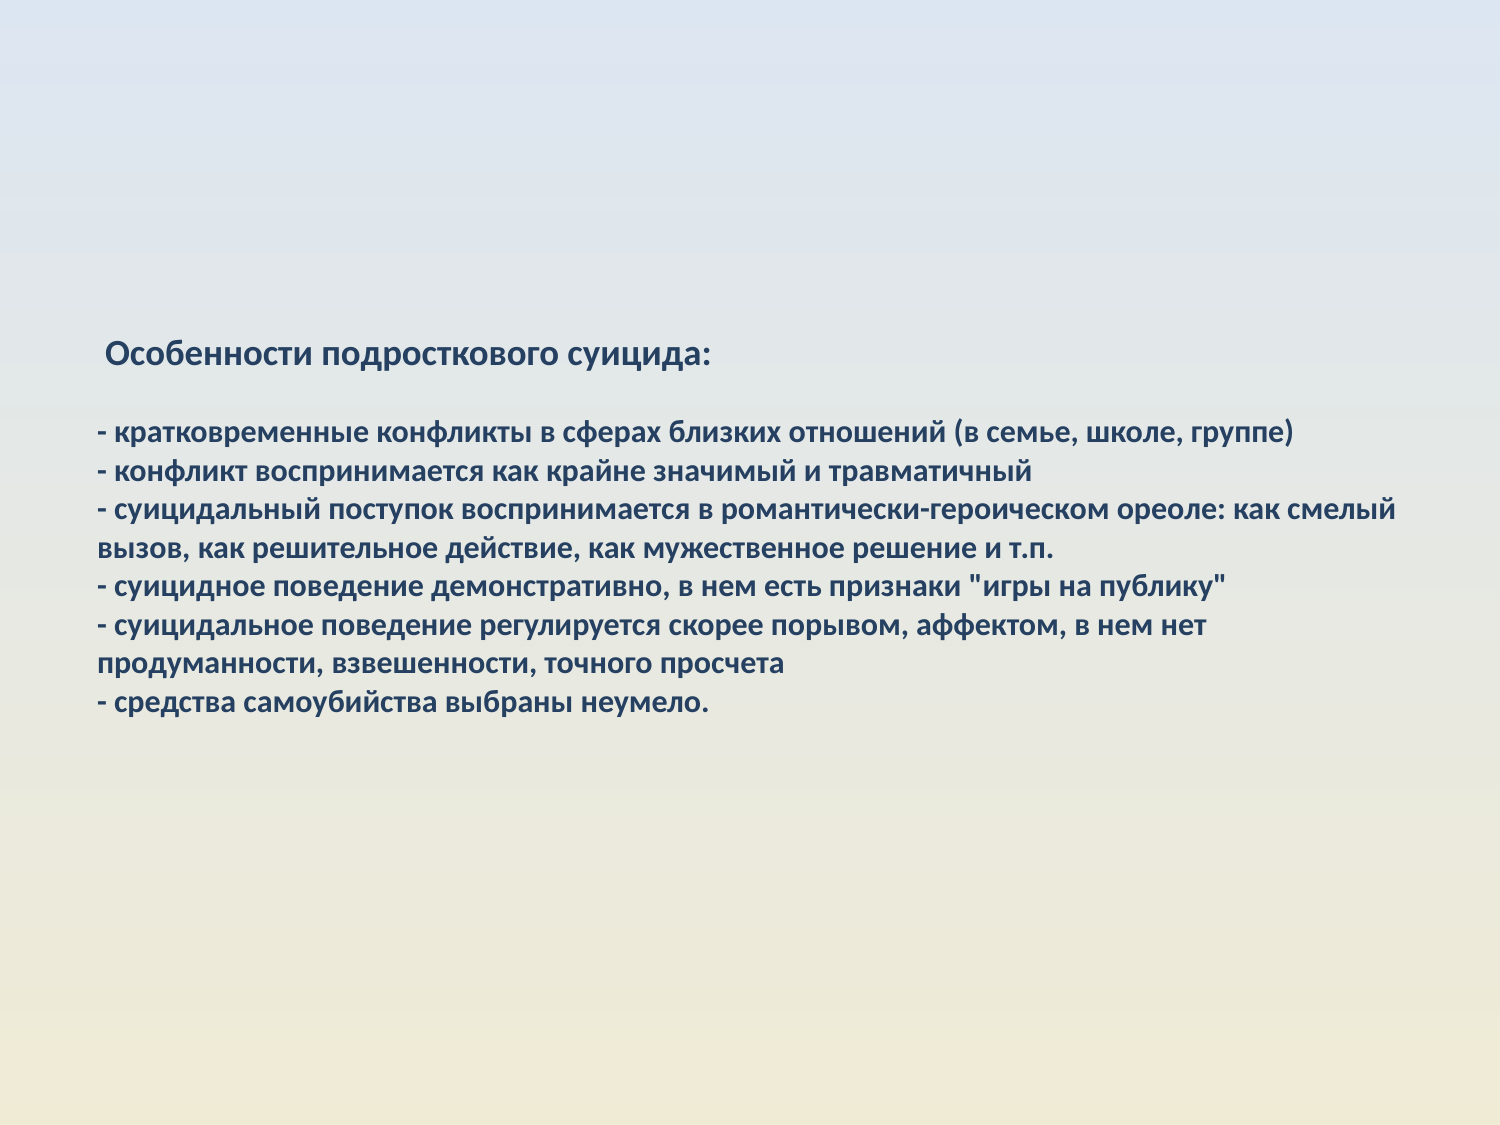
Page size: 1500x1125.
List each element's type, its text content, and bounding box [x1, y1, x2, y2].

title Особенности подросткового суицида: - кратковременные конфликты в сферах близких отношений (в семье, школе, группе) - конфликт воспринимается как крайне значимый и травматичный - суицидальный поступок воспринимается в романтически-героическом ореоле: как смелый вызов, как решительное действие, как мужественное решение и т.п. - суицидное поведение демонстративно, в нем есть признаки "игры на публику" - суицидальное поведение регулируется скорее порывом, аффектом, в нем нет продуманности, взвешенности, точного просчета - средства самоубийства выбраны неумело. [81, 46, 1433, 1069]
